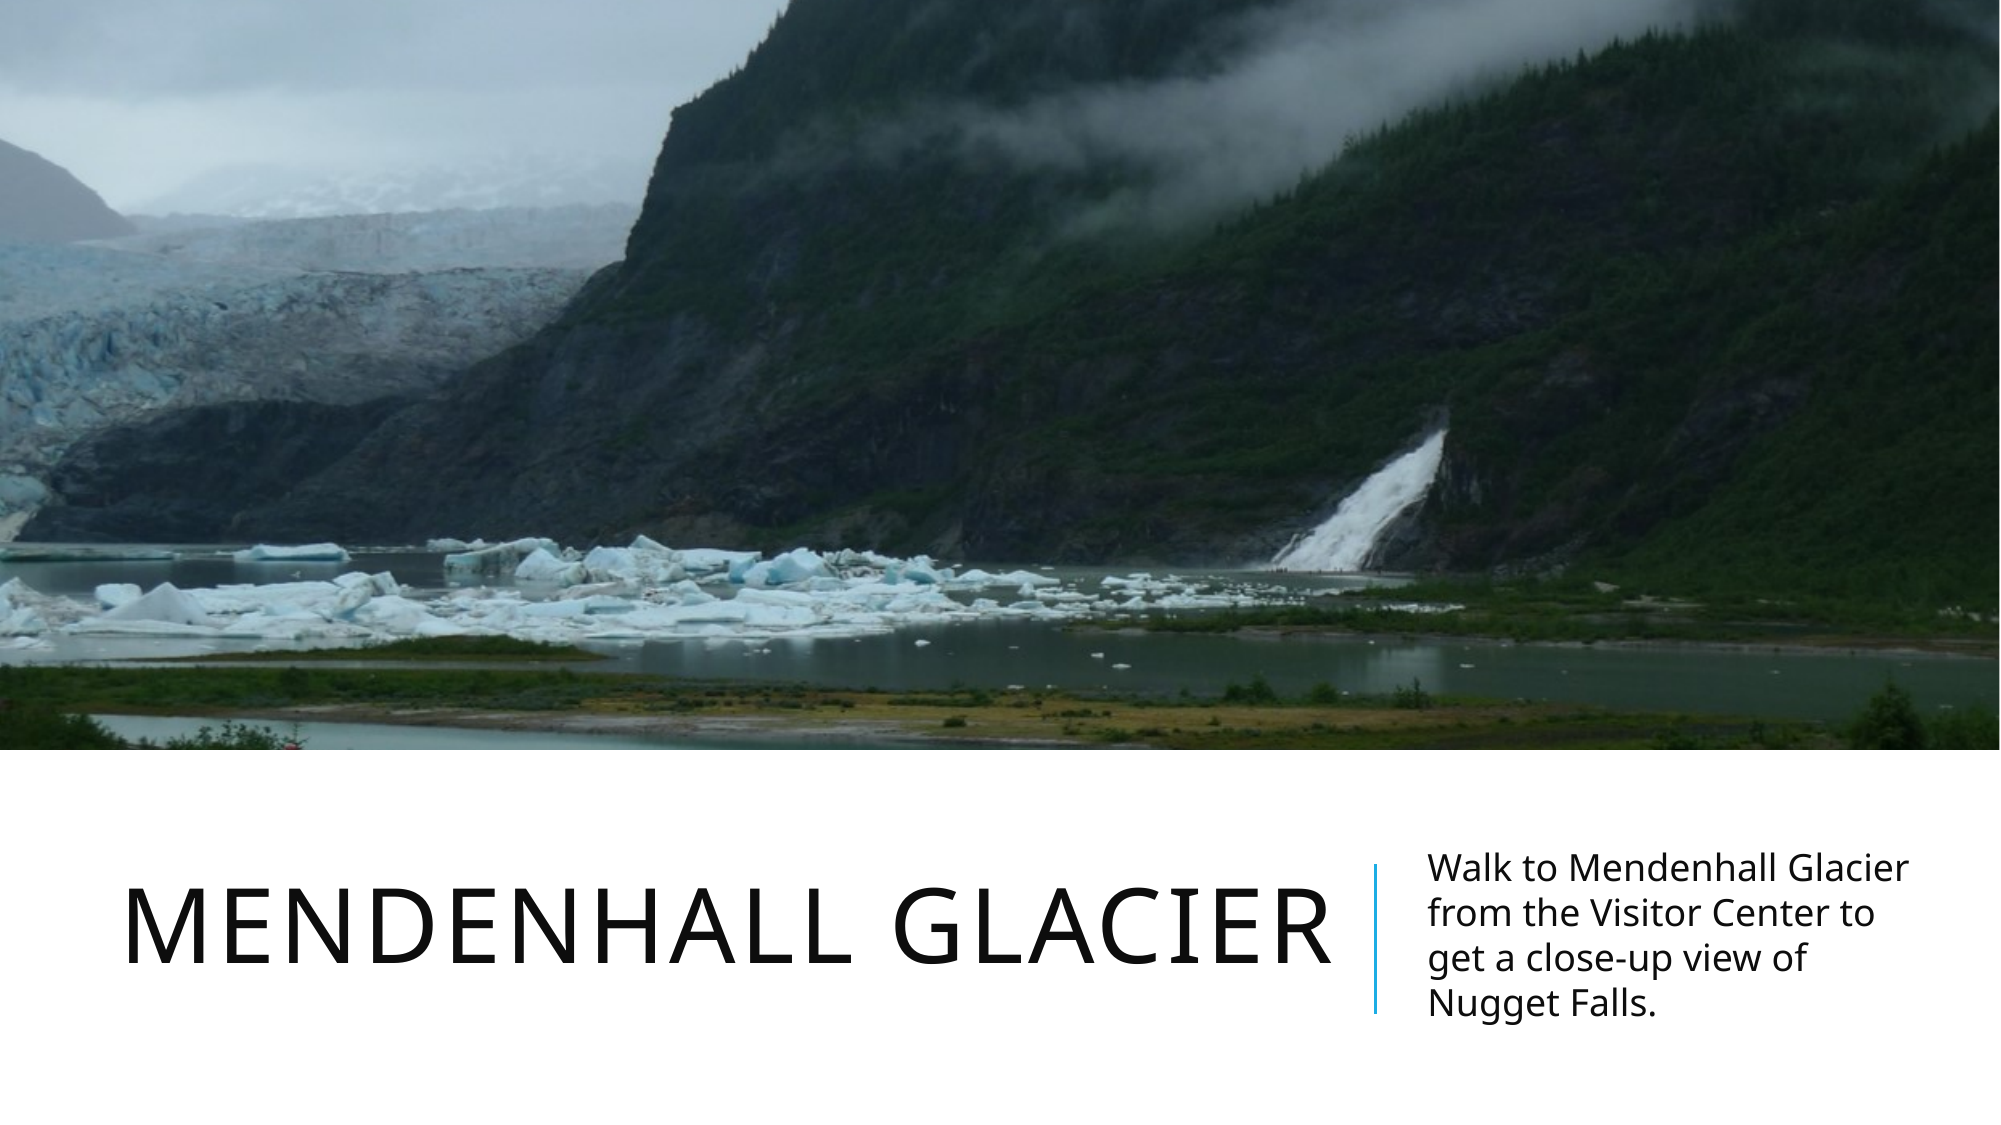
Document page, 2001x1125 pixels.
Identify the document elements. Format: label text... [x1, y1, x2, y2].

title Mendenhall glacier [75, 813, 1350, 1054]
picture [0, 0, 2000, 751]
list Walk to Mendenhall Glacier from the Visitor Center to get a close-up view of Nugget Falls. [1412, 813, 1938, 1054]
